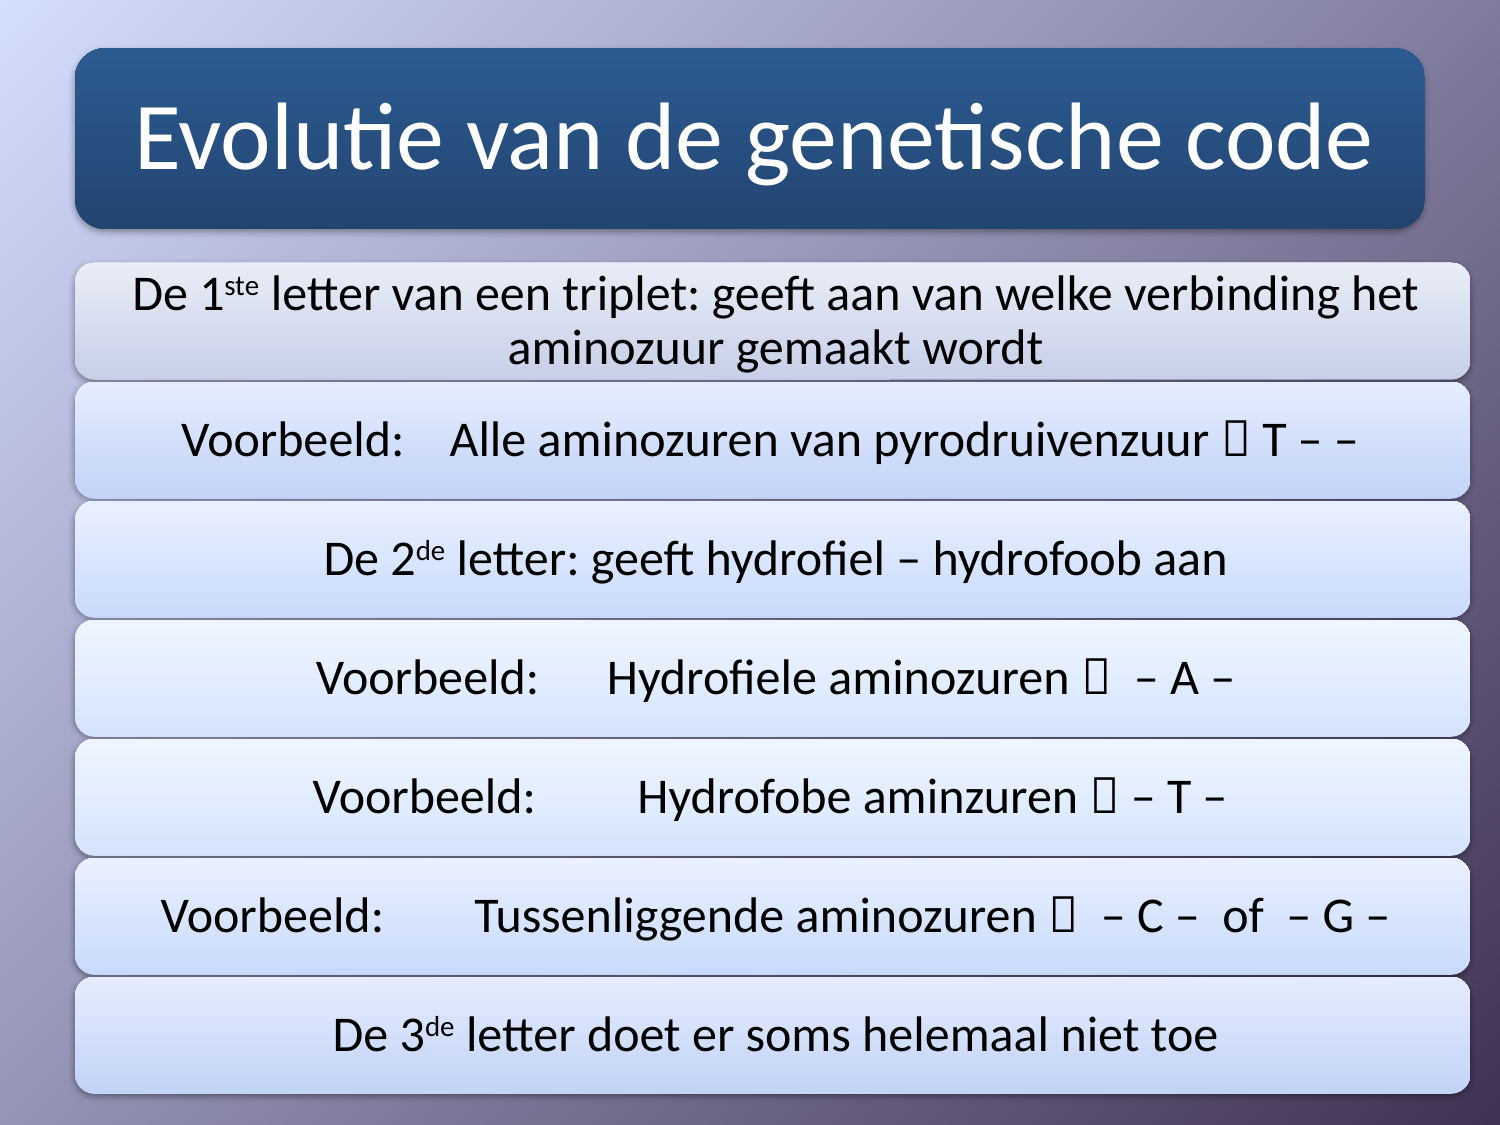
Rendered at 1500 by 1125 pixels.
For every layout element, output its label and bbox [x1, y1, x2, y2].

list [74, 262, 1471, 1095]
text_box [74, 44, 1426, 233]
